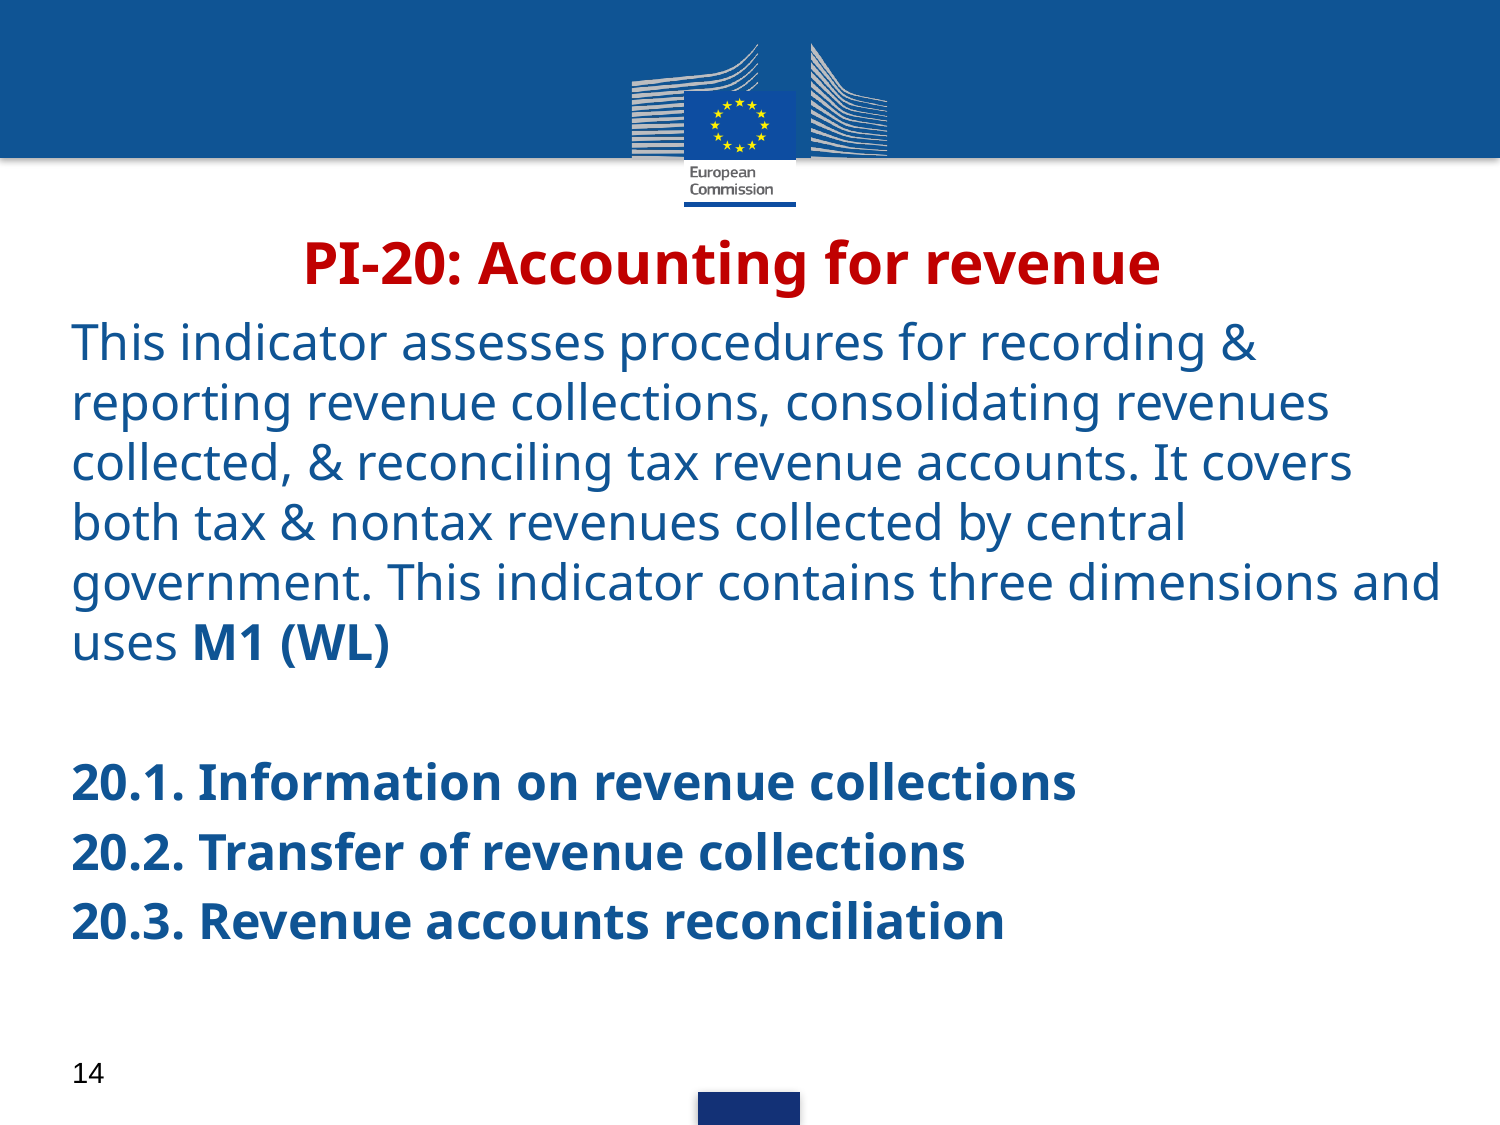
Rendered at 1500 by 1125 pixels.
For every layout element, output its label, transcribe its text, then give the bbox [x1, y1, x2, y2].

slide_number 14 [0, 1046, 120, 1125]
title PI-20: Accounting for revenue [64, 219, 1415, 302]
list This indicator assesses procedures for recording & reporting revenue collections, consolidating revenues collected, & reconciling tax revenue accounts. It covers both tax & nontax revenues collected by central government. This indicator contains three dimensions and uses M1 (WL) 20.1. Information on revenue collections 20.2. Transfer of revenue collections 20.3. Revenue accounts reconciliation [0, 302, 1471, 1025]
